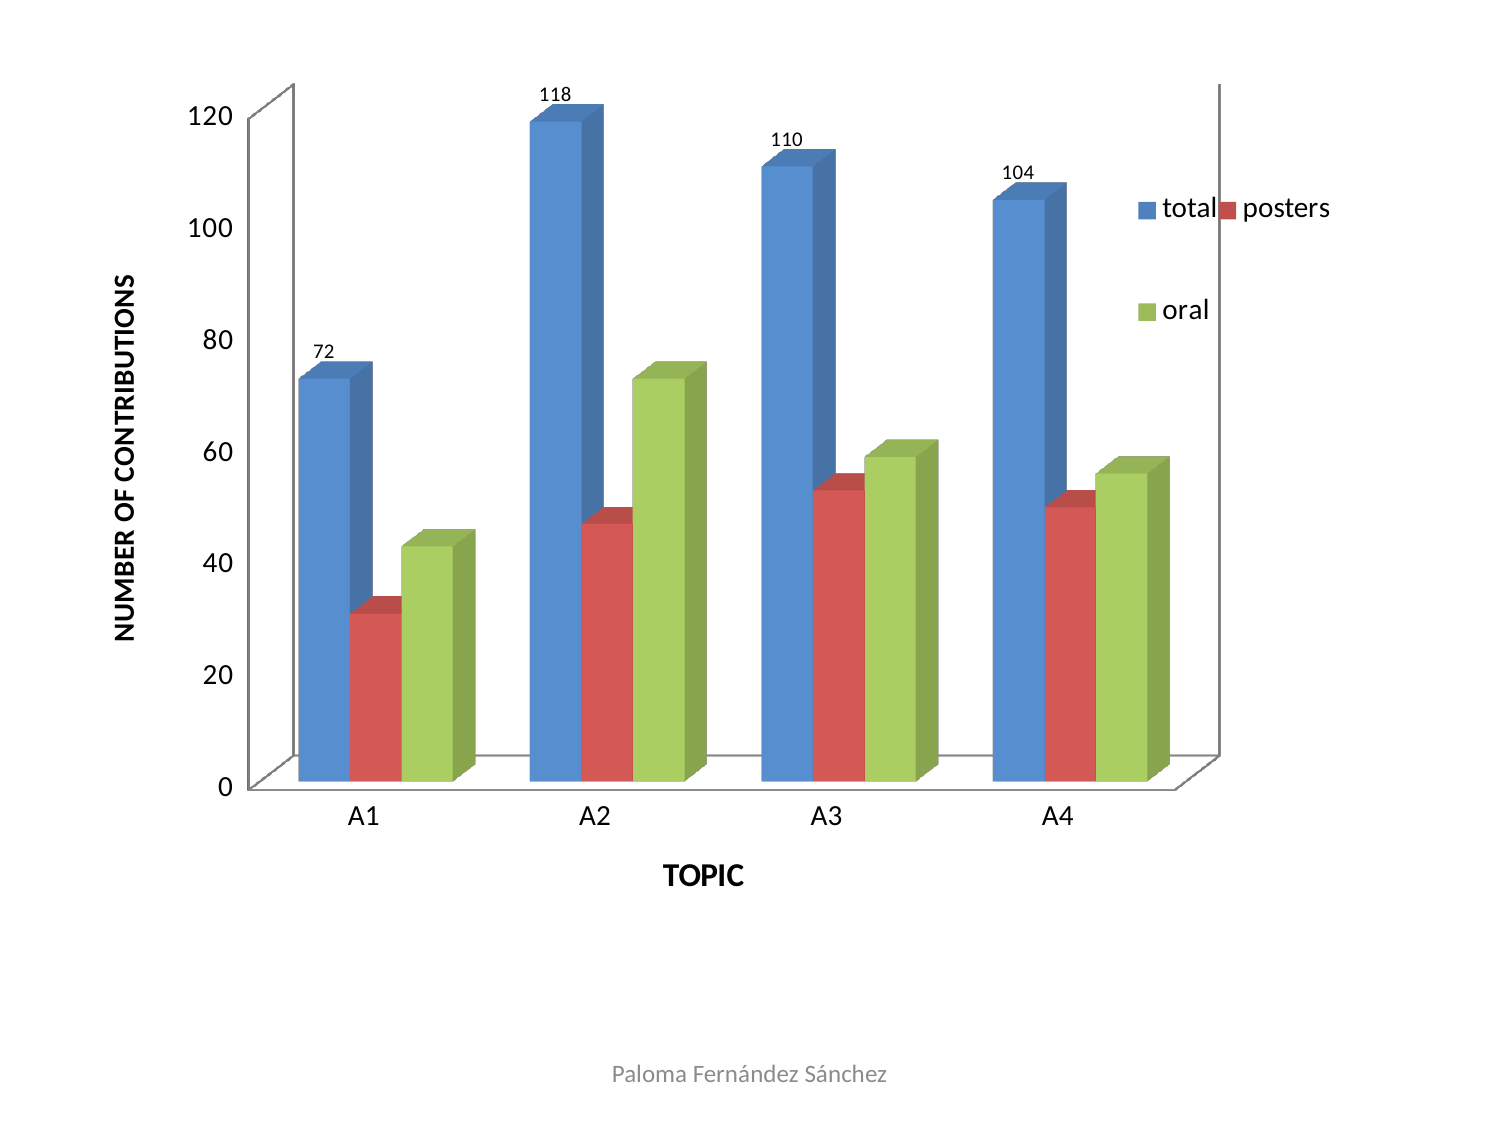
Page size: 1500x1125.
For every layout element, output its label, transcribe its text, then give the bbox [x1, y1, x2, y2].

footer Paloma Fernández Sánchez [512, 1042, 988, 1103]
chart [76, 66, 1400, 929]
